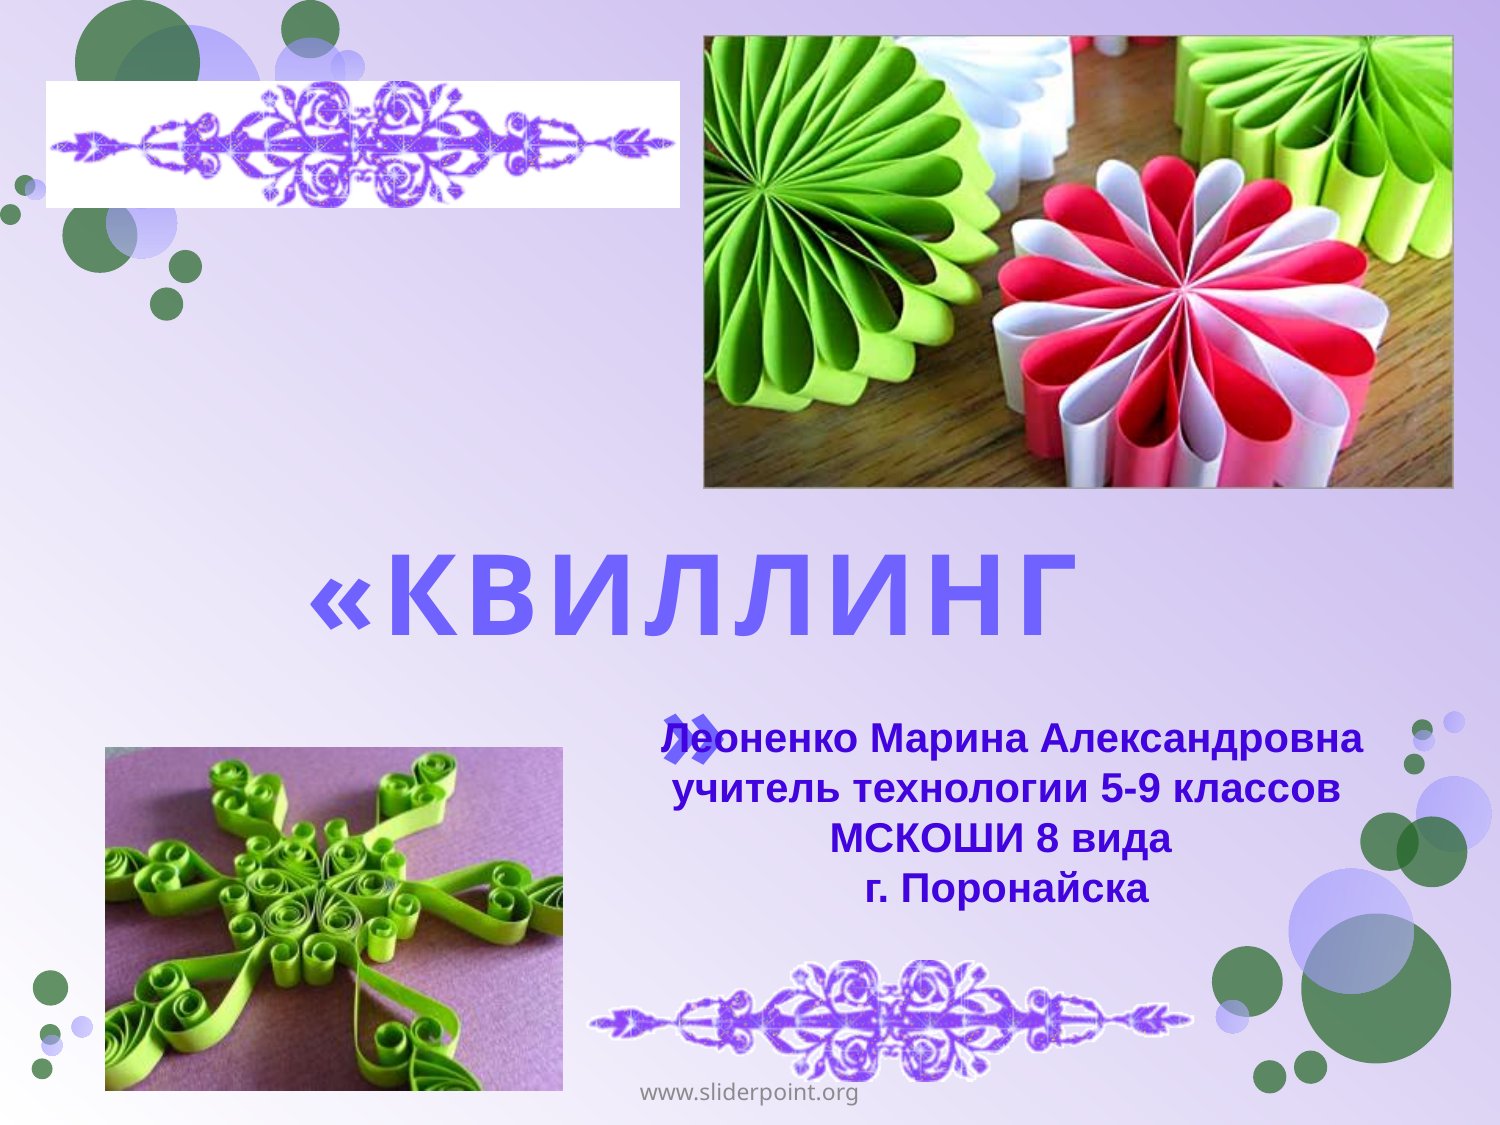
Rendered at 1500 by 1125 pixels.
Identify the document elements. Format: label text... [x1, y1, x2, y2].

picture [702, 34, 1454, 489]
picture [585, 960, 1196, 1082]
text_box Леоненко Марина Александровна учитель технологии 5-9 классов МСКОШИ 8 вида г. Поронайска [621, 703, 1393, 918]
picture [45, 81, 680, 208]
text_box «КВИЛЛИНГ» [278, 515, 1110, 801]
picture [105, 747, 563, 1091]
